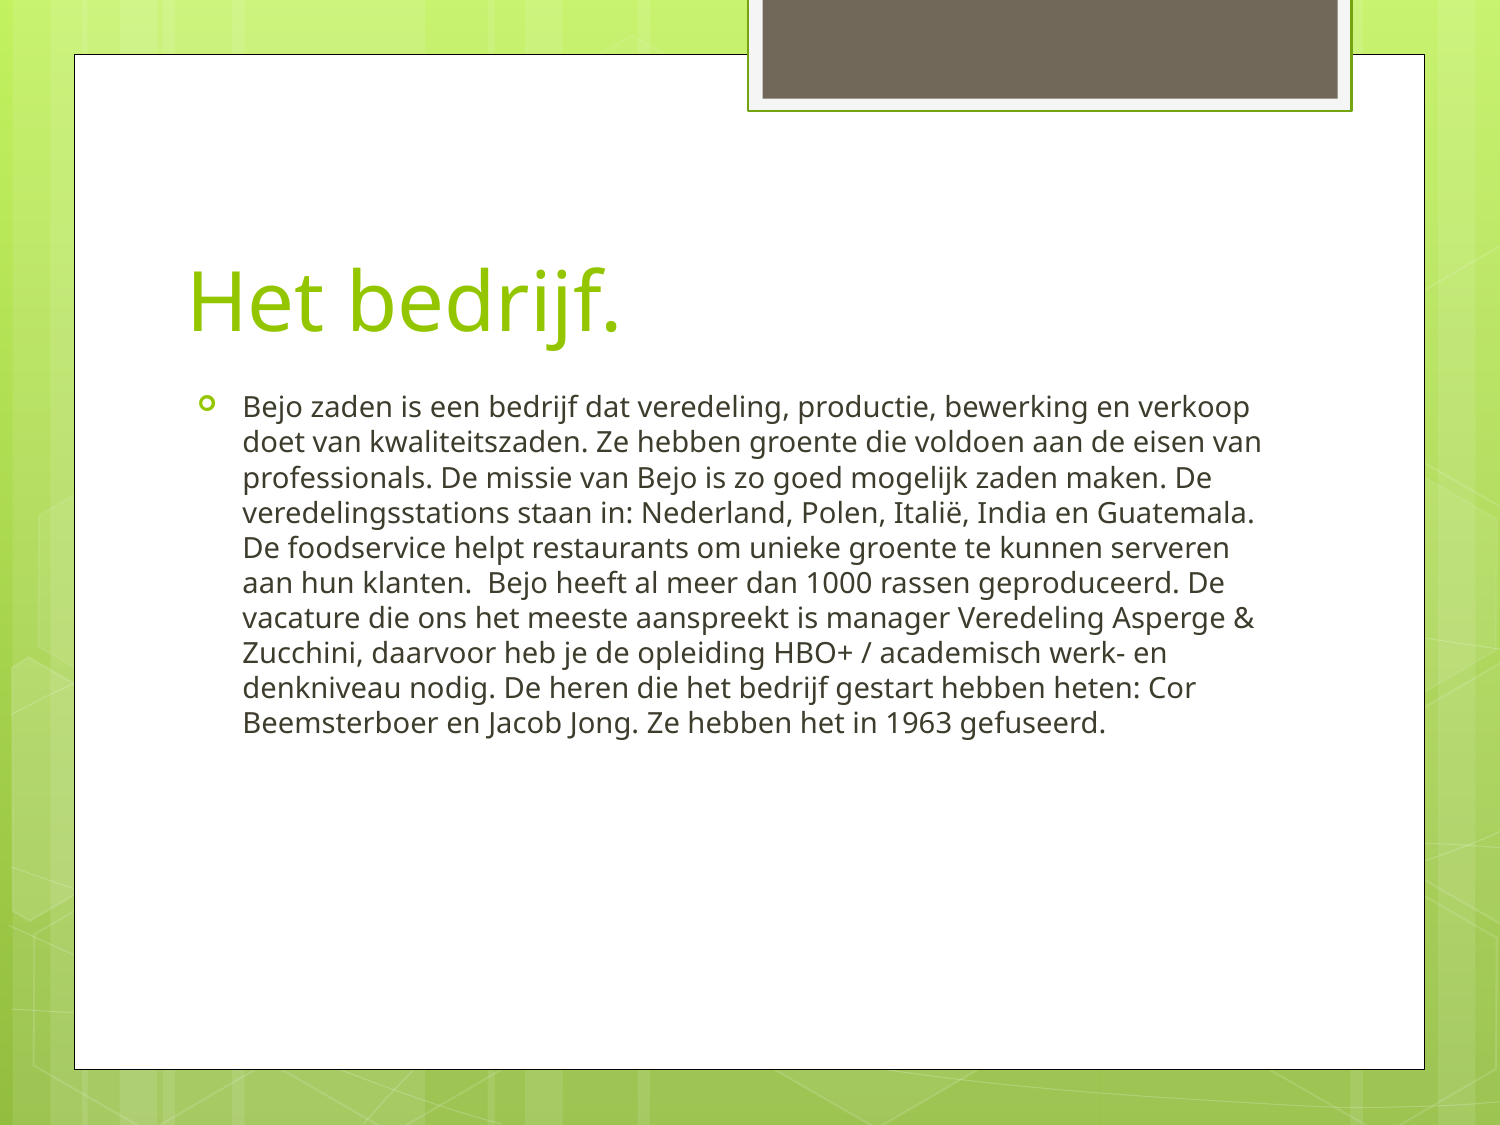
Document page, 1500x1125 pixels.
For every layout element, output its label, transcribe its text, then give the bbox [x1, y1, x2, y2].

list Bejo zaden is een bedrijf dat veredeling, productie, bewerking en verkoop doet van kwaliteitszaden. Ze hebben groente die voldoen aan de eisen van professionals. De missie van Bejo is zo goed mogelijk zaden maken. De veredelingsstations staan in: Nederland, Polen, Italië, India en Guatemala. De foodservice helpt restaurants om unieke groente te kunnen serveren aan hun klanten. Bejo heeft al meer dan 1000 rassen geproduceerd. De vacature die ons het meeste aanspreekt is manager Veredeling Asperge & Zucchini, daarvoor heb je de opleiding HBO+ / academisch werk- en denkniveau nodig. De heren die het bedrijf gestart hebben heten: Cor Beemsterboer en Jacob Jong. Ze hebben het in 1963 gefuseerd. [171, 381, 1283, 957]
title Het bedrijf. [171, 168, 1324, 357]
